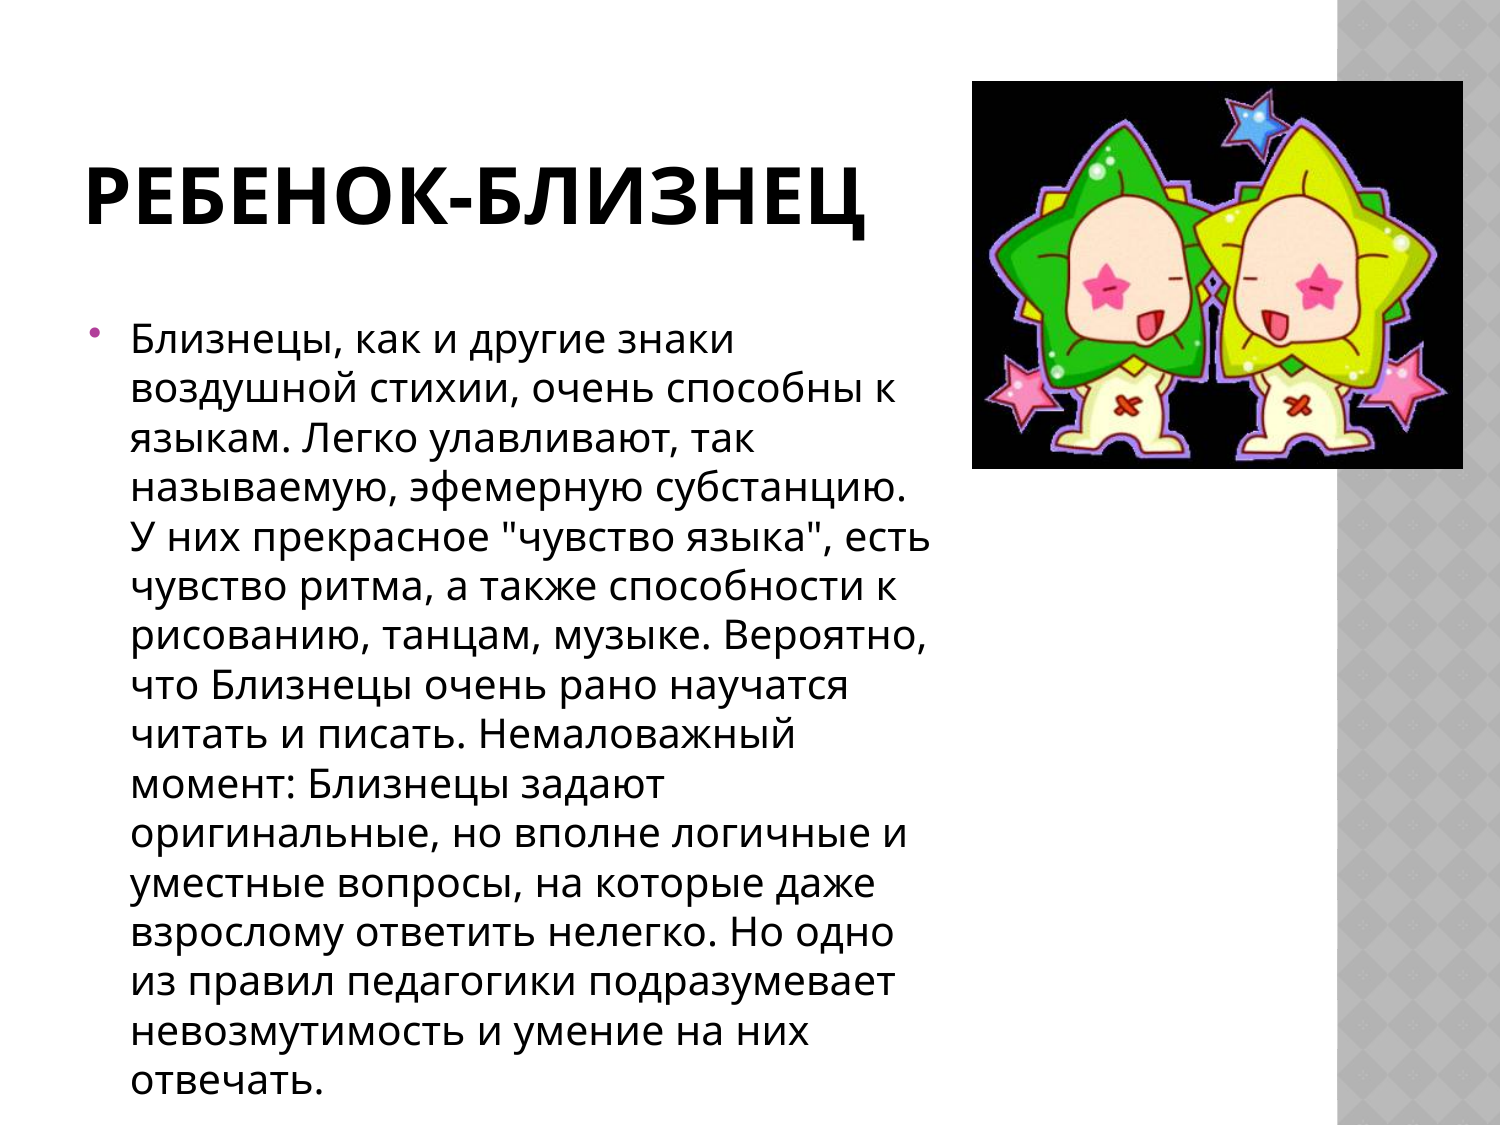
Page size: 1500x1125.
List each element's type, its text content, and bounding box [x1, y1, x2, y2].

title Ребенок-близнец [75, 52, 1263, 240]
picture [972, 81, 1463, 470]
list Близнецы, как и другие знаки воздушной стихии, очень способны к языкам. Легко улавливают, так называемую, эфемерную субстанцию. У них прекрасное "чувство языка", есть чувство ритма, а также способности к рисованию, танцам, музыке. Вероятно, что Близнецы очень рано научатся читать и писать. Немаловажный момент: Близнецы задают оригинальные, но вполне логичные и уместные вопросы, на которые даже взрослому ответить нелегко. Но одно из правил педагогики подразумевает невозмутимость и умение на них отвечать. [75, 304, 950, 1125]
